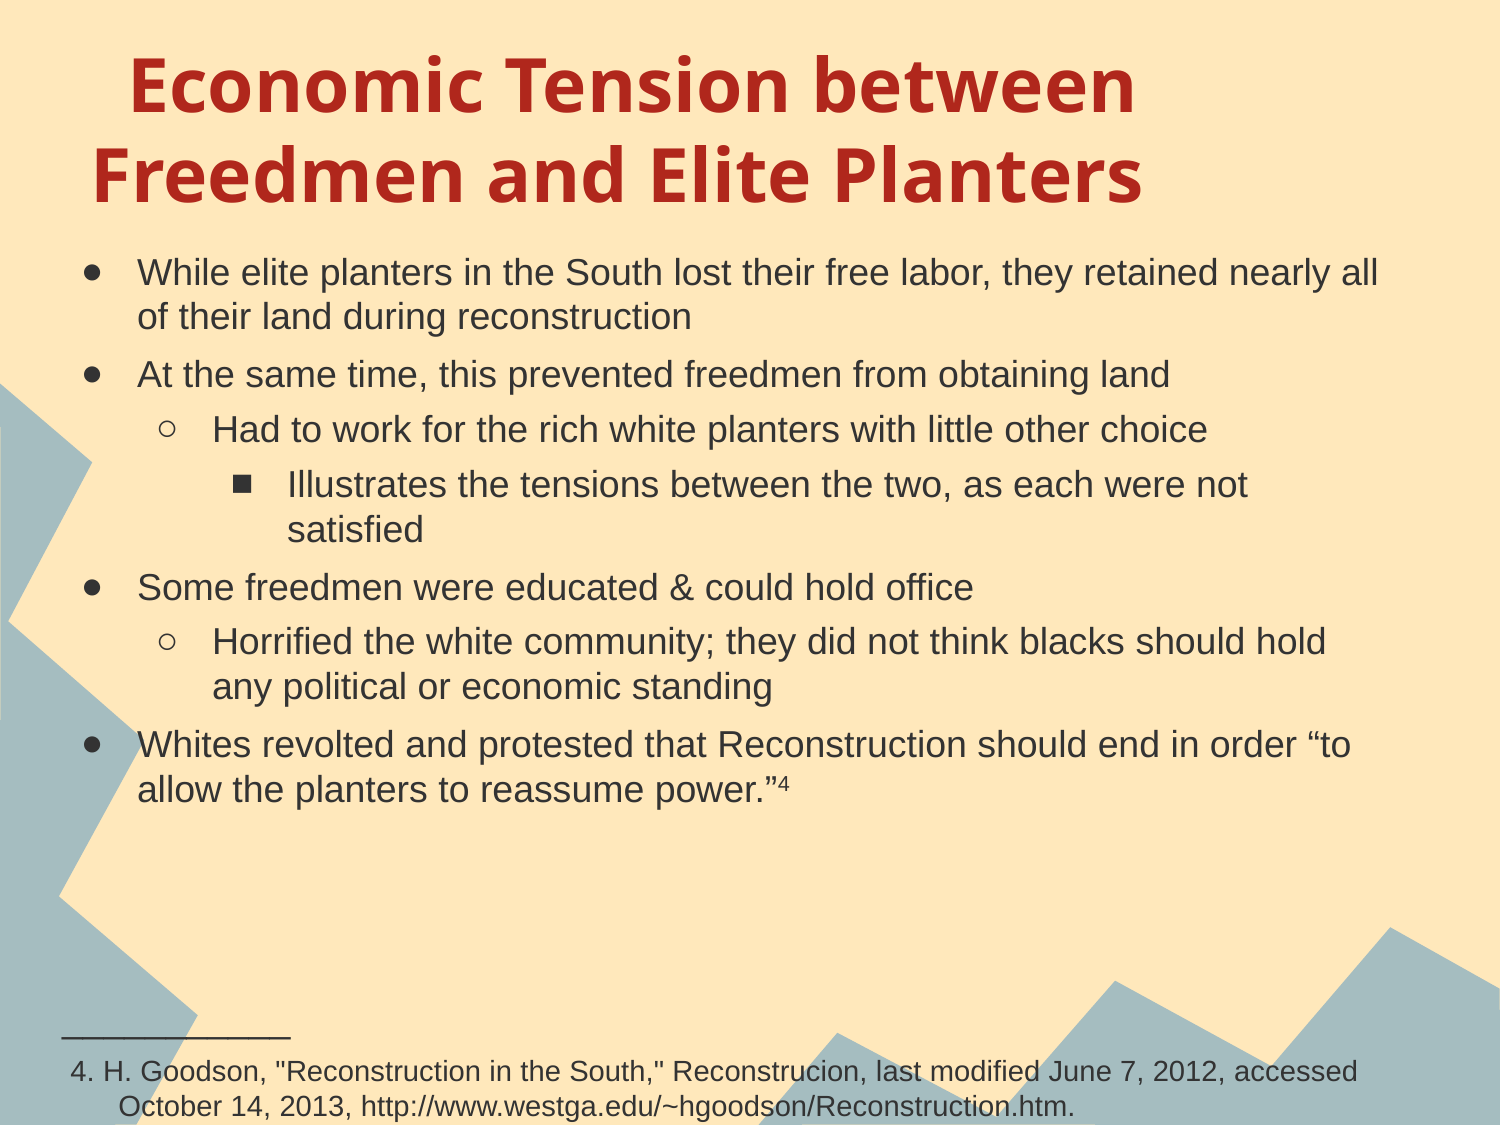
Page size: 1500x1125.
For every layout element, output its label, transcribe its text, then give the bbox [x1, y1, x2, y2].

list While elite planters in the South lost their free labor, they retained nearly all of their land during reconstruction At the same time, this prevented freedmen from obtaining land Had to work for the rich white planters with little other choice Illustrates the tensions between the two, as each were not satisfied Some freedmen were educated & could hold office Horrified the white community; they did not think blacks should hold any political or economic standing Whites revolted and protested that Reconstruction should end in order “to allow the planters to reassume power.”4 ___________ 4. H. Goodson, "Reconstruction in the South," Reconstrucion, last modified June 7, 2012, accessed October 14, 2013, http://www.westga.edu/~hgoodson/Reconstruction.htm. [47, 232, 1398, 1048]
title Economic Tension between Freedmen and Elite Planters [75, 45, 1425, 233]
